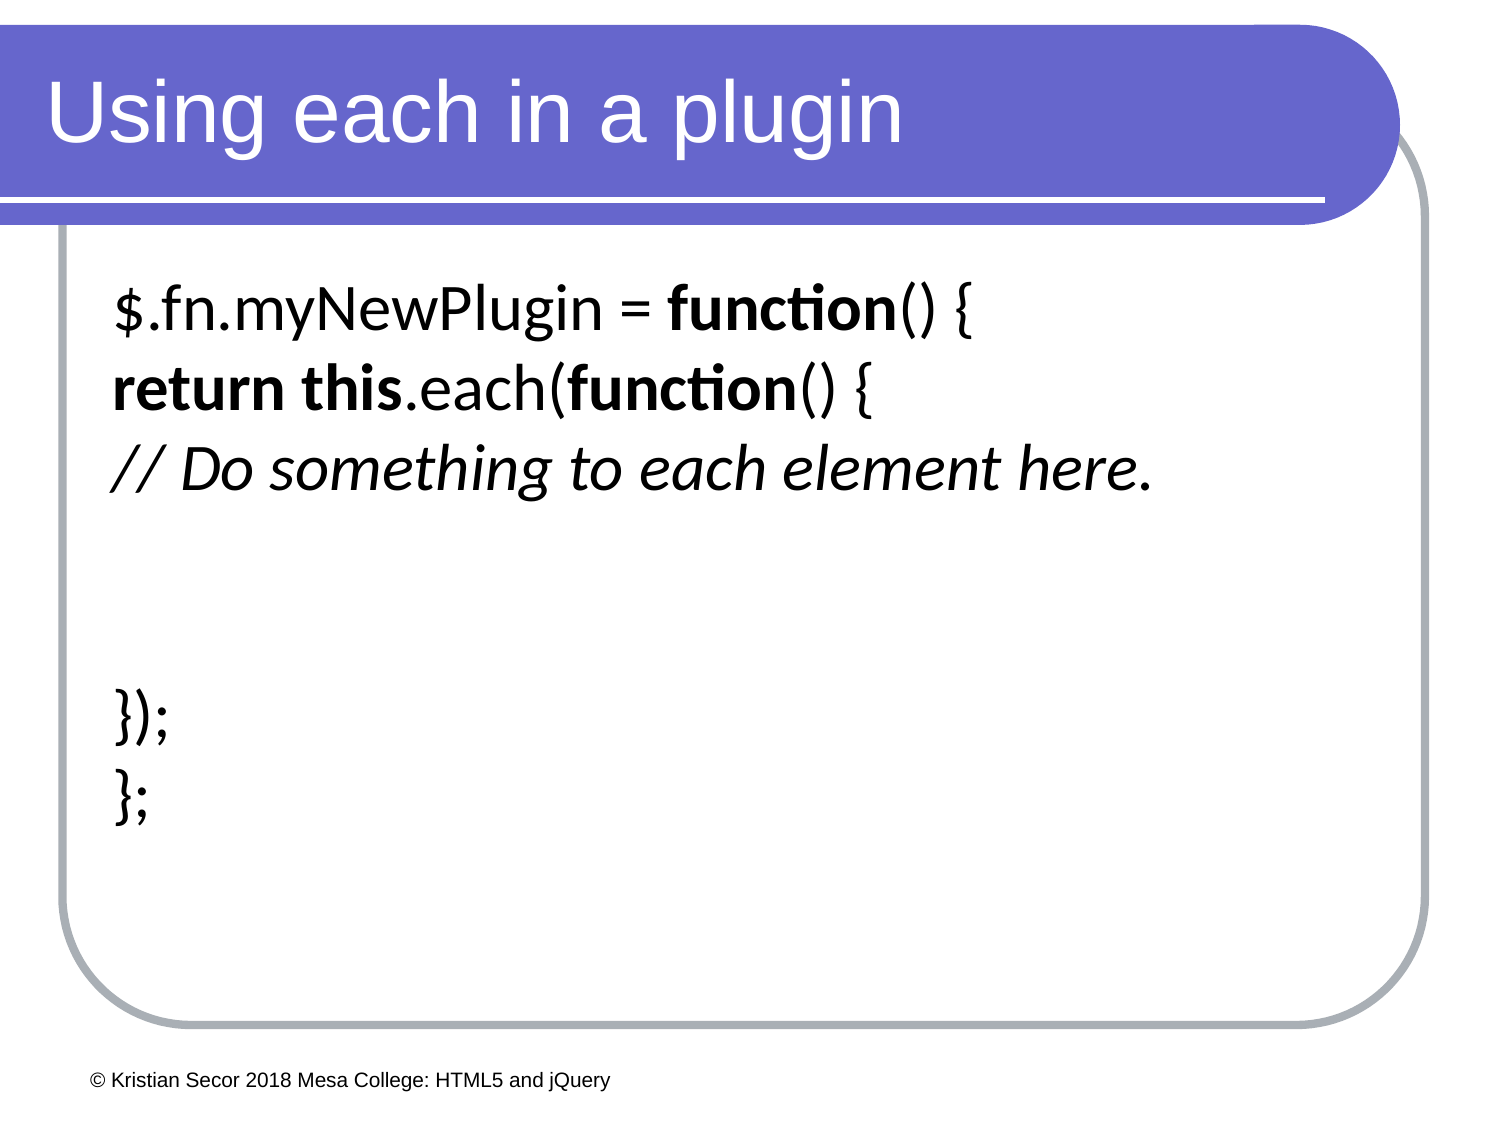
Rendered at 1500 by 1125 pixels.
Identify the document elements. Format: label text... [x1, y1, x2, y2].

footer © Kristian Secor 2018 Mesa College: HTML5 and jQuery [87, 1066, 932, 1125]
text_box $.fn.myNewPlugin = function() { return this.each(function() { // Do something to each element here. }); }; [110, 261, 1162, 831]
title Using each in a plugin [42, 53, 909, 244]
